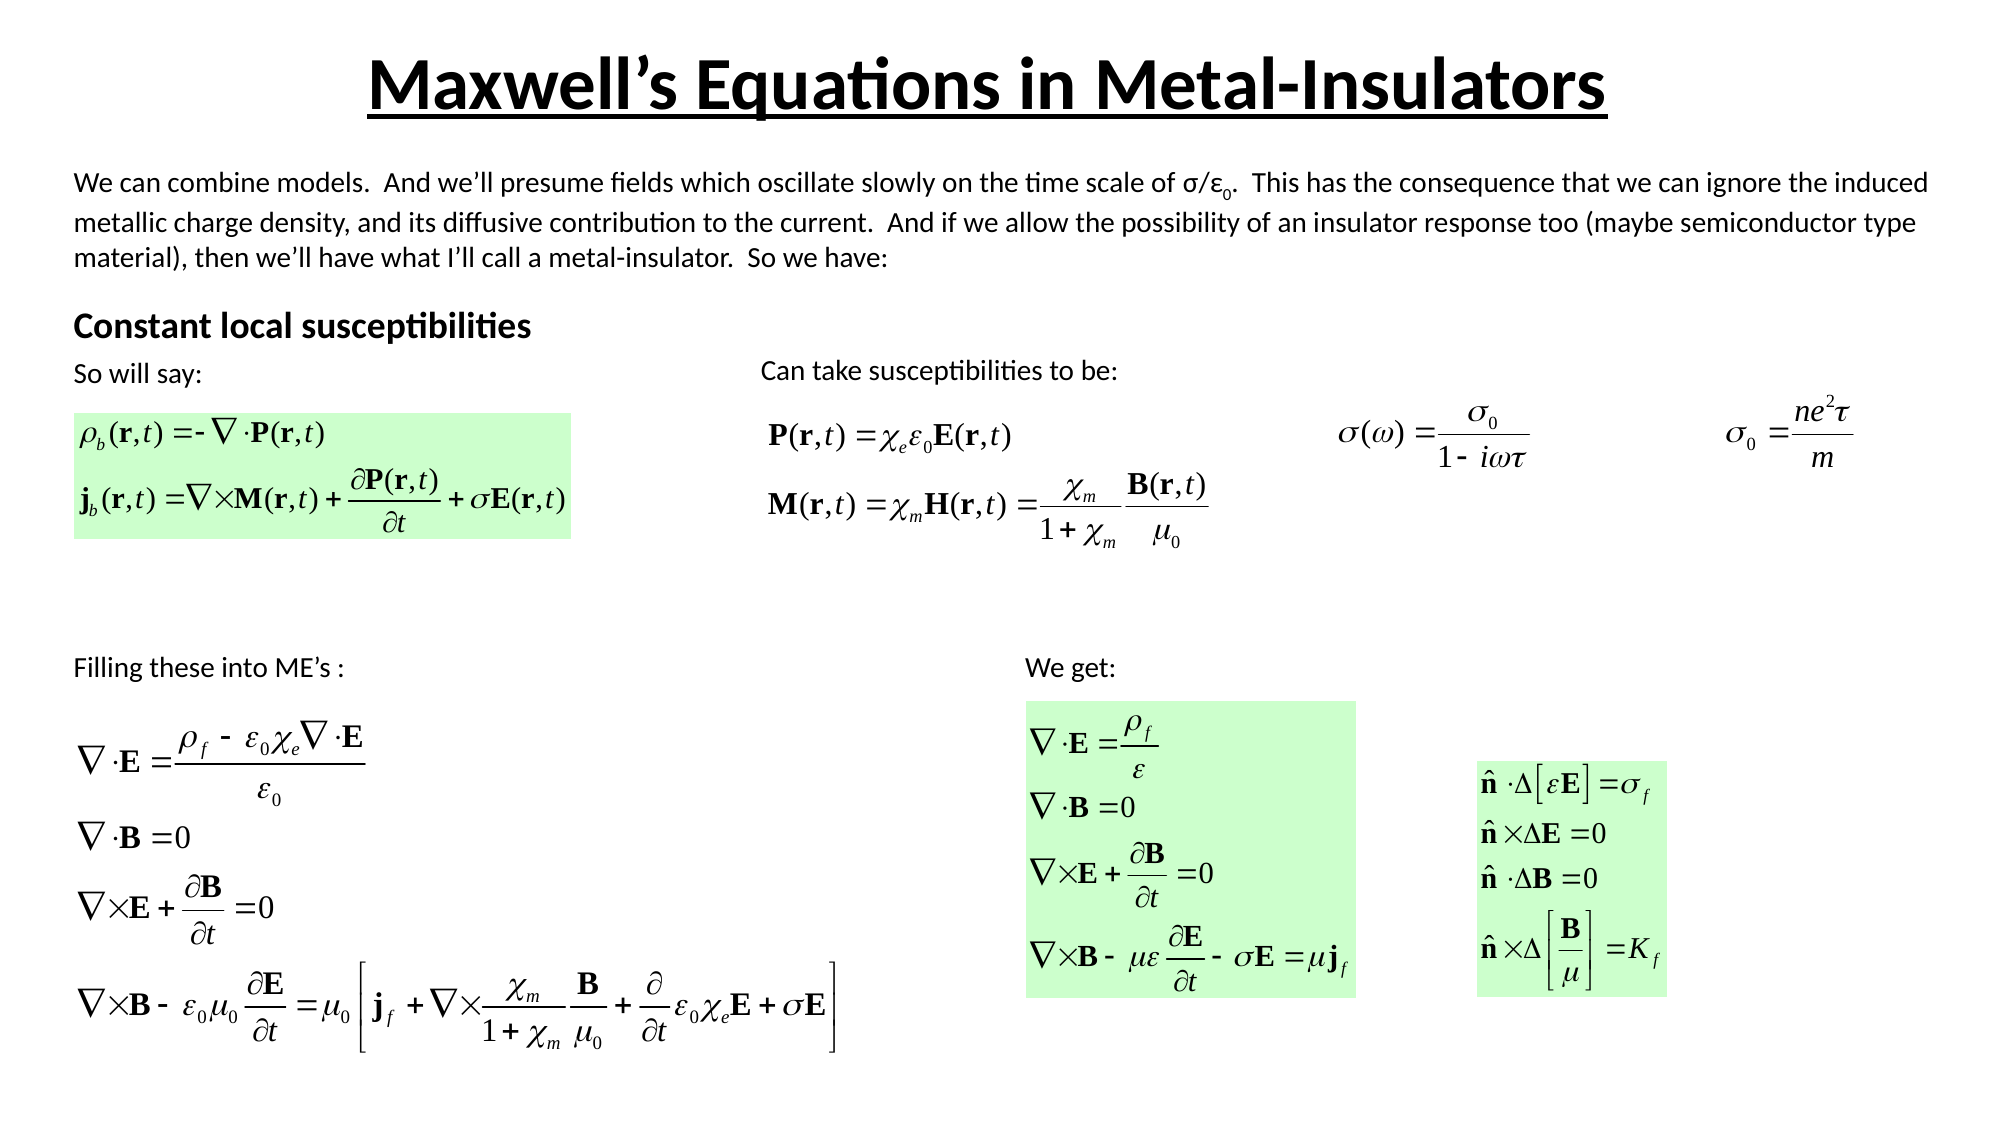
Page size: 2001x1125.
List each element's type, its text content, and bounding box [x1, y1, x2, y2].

text_box We get: [1010, 640, 1168, 691]
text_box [1477, 761, 1667, 998]
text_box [1025, 700, 1356, 998]
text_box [73, 714, 848, 1060]
text_box We can combine models. And we’ll presume fields which oscillate slowly on the time scale of σ/ε0. This has the consequence that we can ignore the induced metallic charge density, and its diffusive contribution to the current. And if we allow the possibility of an insulator response too (maybe semiconductor type material), then we’ll have what I’ll call a metal-insulator. So we have: [58, 156, 1946, 281]
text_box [763, 415, 1215, 554]
text_box So will say: [58, 346, 254, 397]
text_box Filling these into ME’s : [58, 640, 447, 691]
text_box Can take susceptibilities to be: [746, 343, 1245, 394]
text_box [73, 413, 572, 540]
text_box Constant local susceptibilities [58, 293, 548, 354]
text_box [1333, 386, 1859, 475]
title Maxwell’s Equations in Metal-Insulators [237, 19, 1738, 134]
